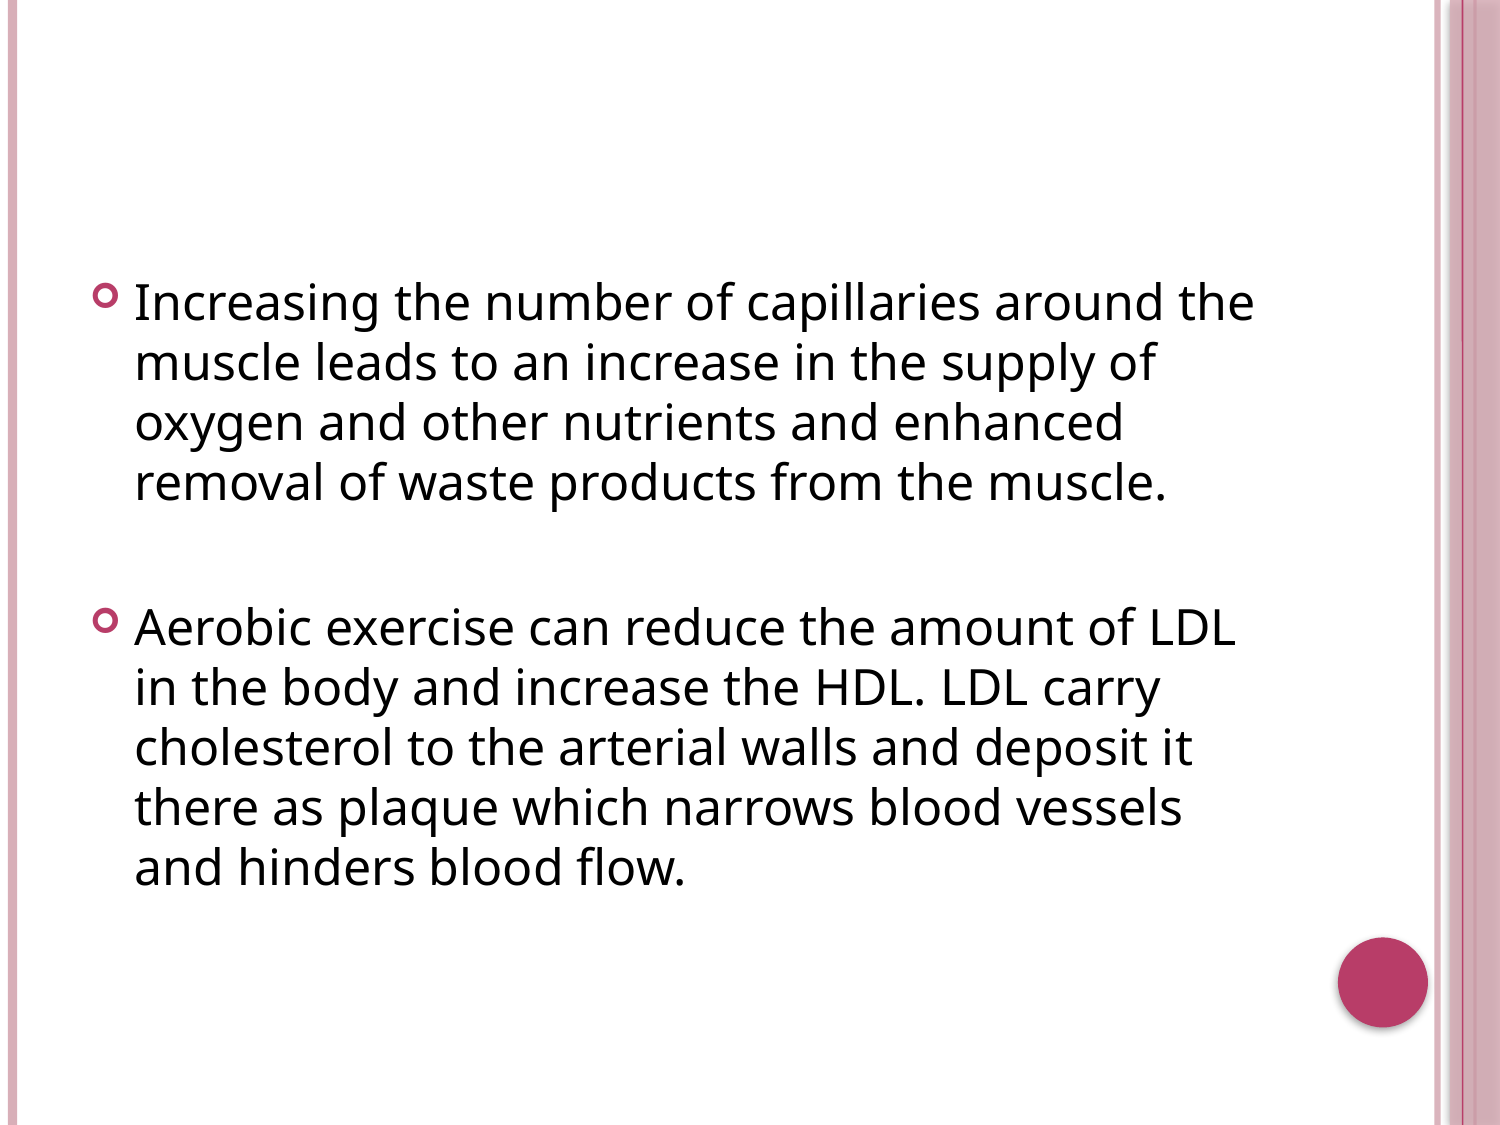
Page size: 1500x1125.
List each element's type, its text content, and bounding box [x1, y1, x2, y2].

list Increasing the number of capillaries around the muscle leads to an increase in the supply of oxygen and other nutrients and enhanced removal of waste products from the muscle. Aerobic exercise can reduce the amount of LDL in the body and increase the HDL. LDL carry cholesterol to the arterial walls and deposit it there as plaque which narrows blood vessels and hinders blood flow. [75, 262, 1300, 1062]
